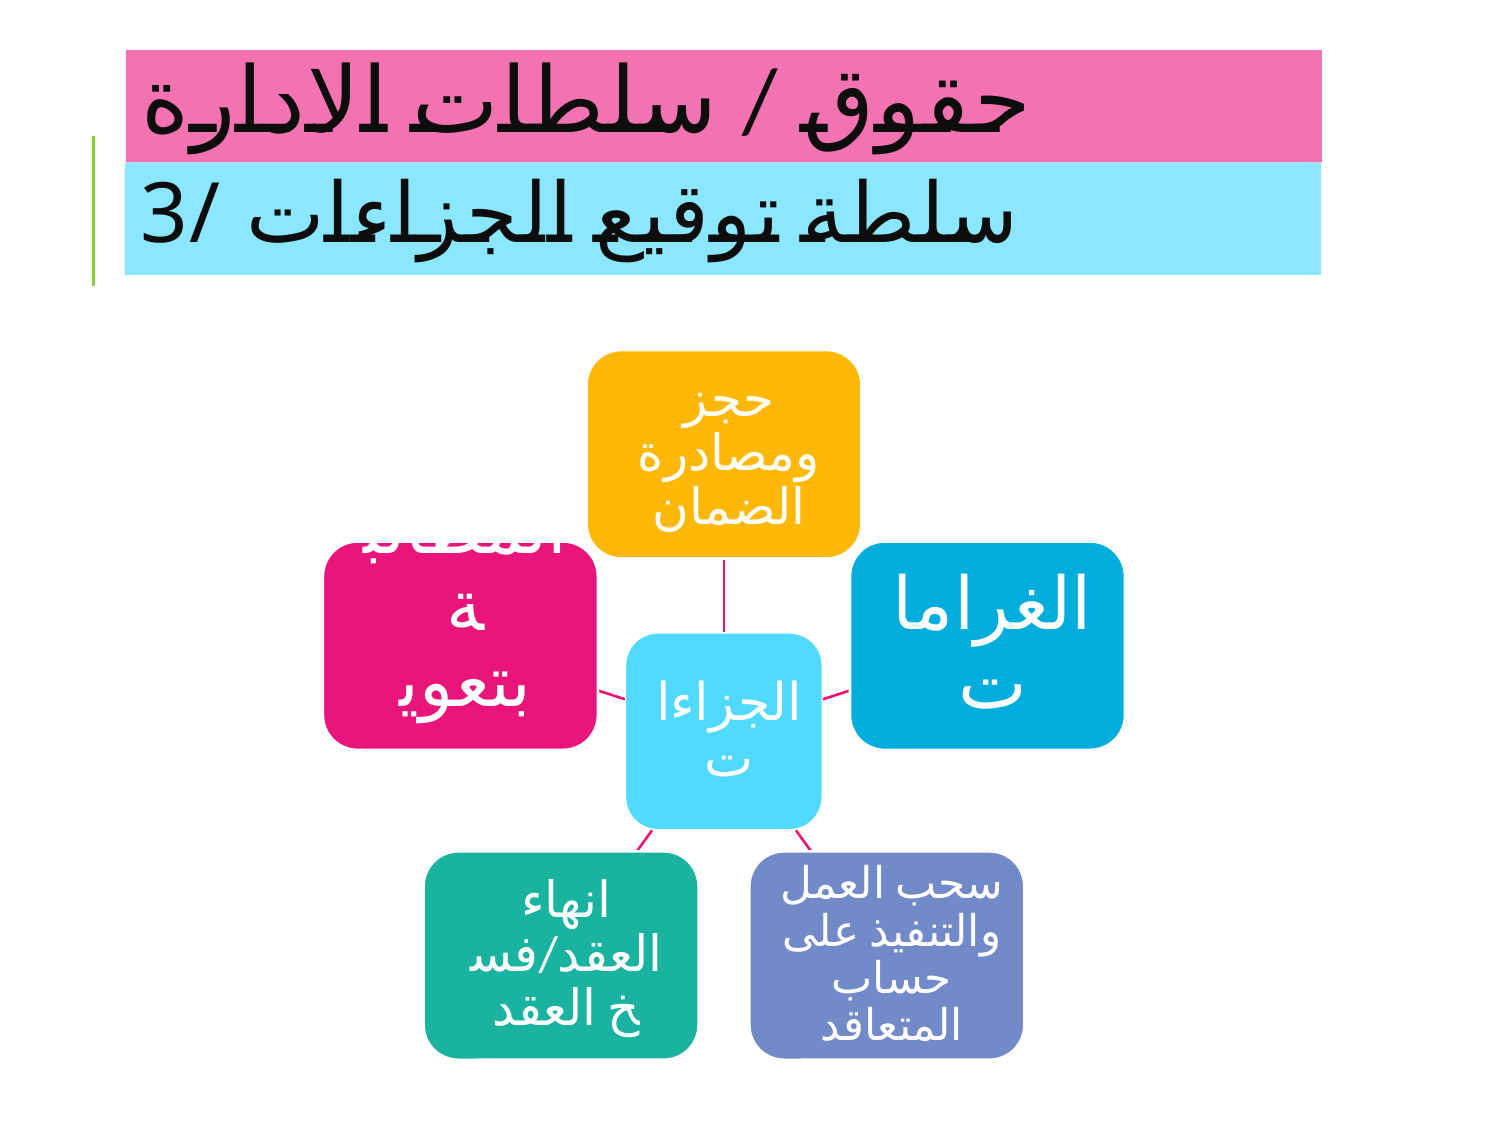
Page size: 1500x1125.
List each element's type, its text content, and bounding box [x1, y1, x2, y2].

text_box حقوق / سلطات الادارة [125, 50, 1322, 163]
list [125, 374, 1323, 1036]
text_box 3/ سلطة توقيع الجزاءات [124, 162, 1321, 275]
